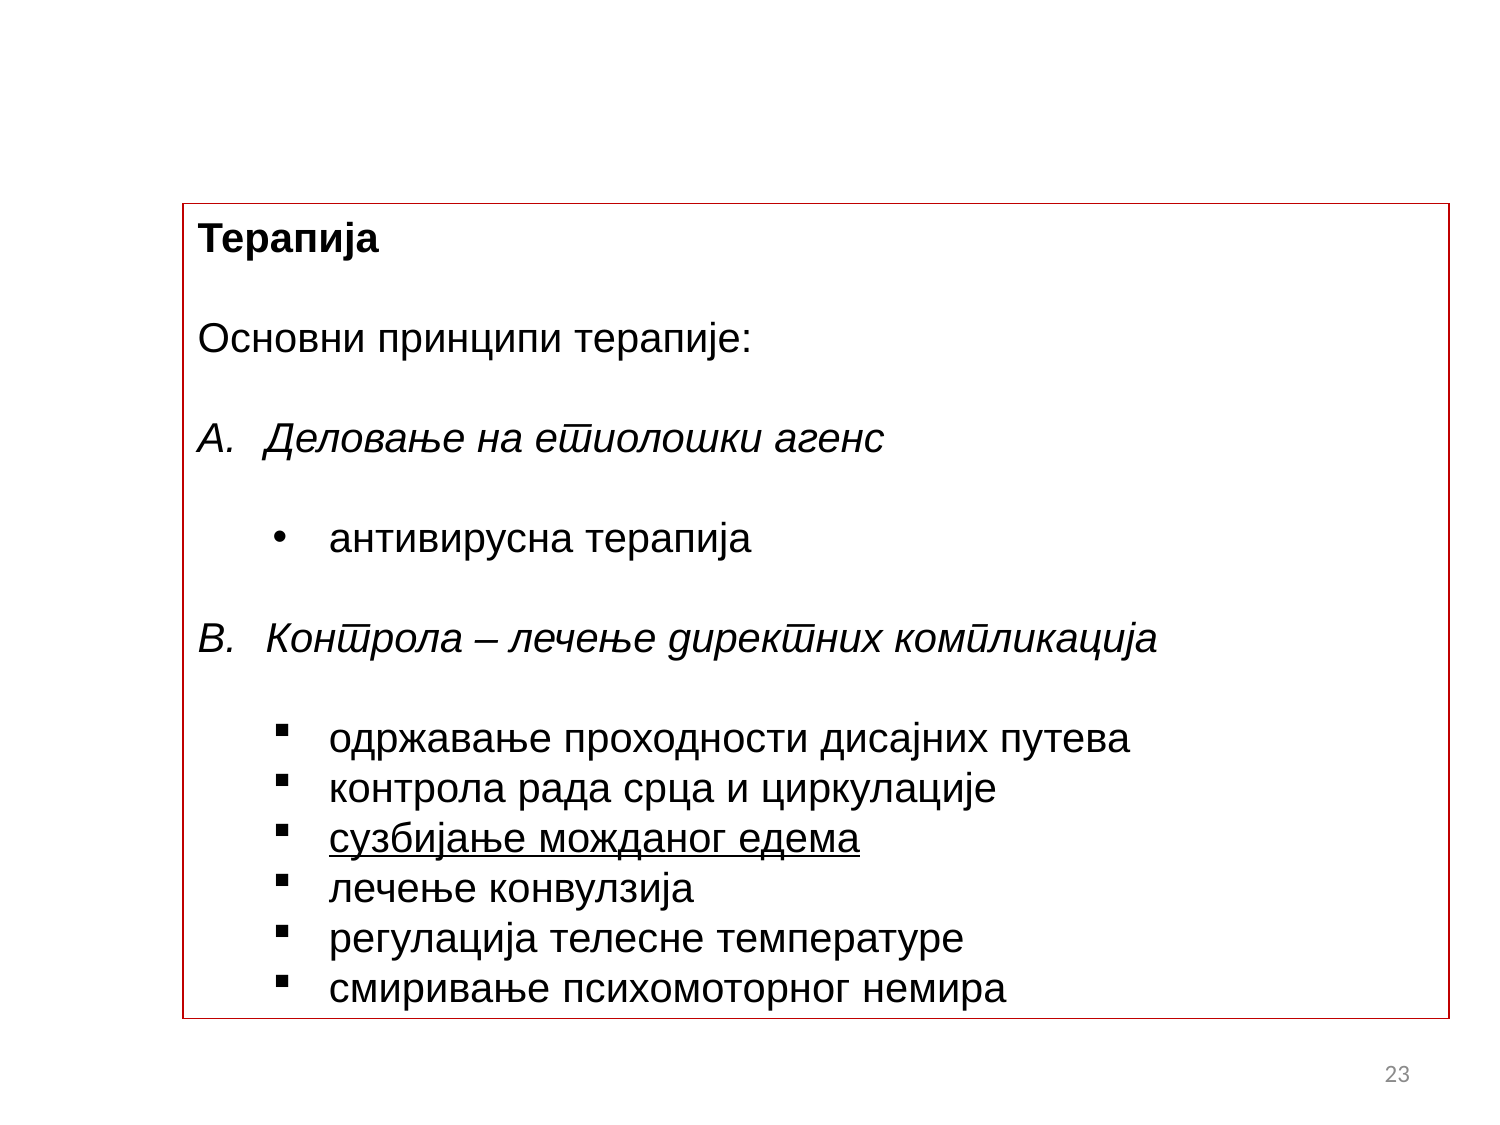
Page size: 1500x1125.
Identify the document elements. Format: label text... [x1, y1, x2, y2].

slide_number 23 [1074, 1042, 1425, 1103]
text_box Терапија Основни принципи терапије: Деловање на етиолошки агенс антивирусна терапија Контрола – лечење директних компликација одржавање проходности дисајних путева контрола рада срца и циркулације сузбијање можданог едема лечење конвулзија регулација телесне температуре смиривање психомоторног немира [183, 203, 1450, 1019]
